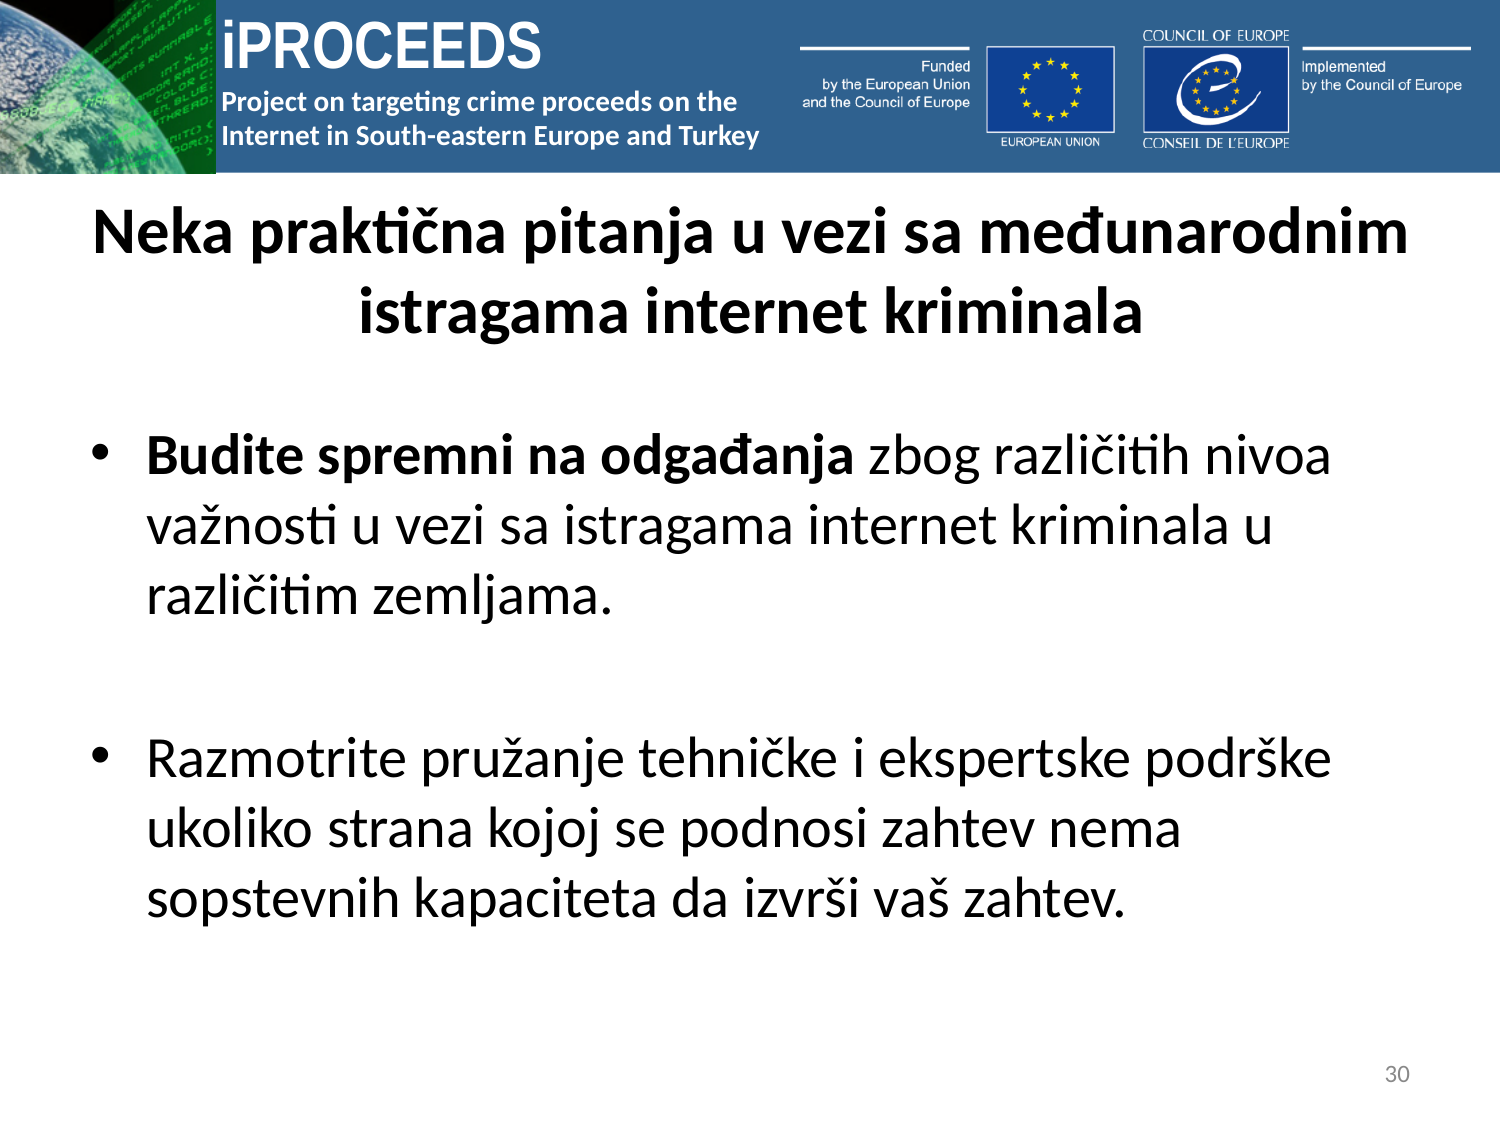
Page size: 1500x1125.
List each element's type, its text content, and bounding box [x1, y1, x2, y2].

title Neka praktična pitanja u vezi sa međunarodnim istragama internet kriminala [76, 172, 1428, 361]
picture [0, 0, 216, 174]
slide_number 30 [1074, 1042, 1425, 1103]
picture [800, 30, 1471, 148]
list Budite spremni na odgađanja zbog različitih nivoa važnosti u vezi sa istragama internet kriminala u različitim zemljama. Razmotrite pružanje tehničke i ekspertske podrške ukoliko strana kojoj se podnosi zahtev nema sopstevnih kapaciteta da izvrši vaš zahtev. [74, 408, 1426, 1006]
